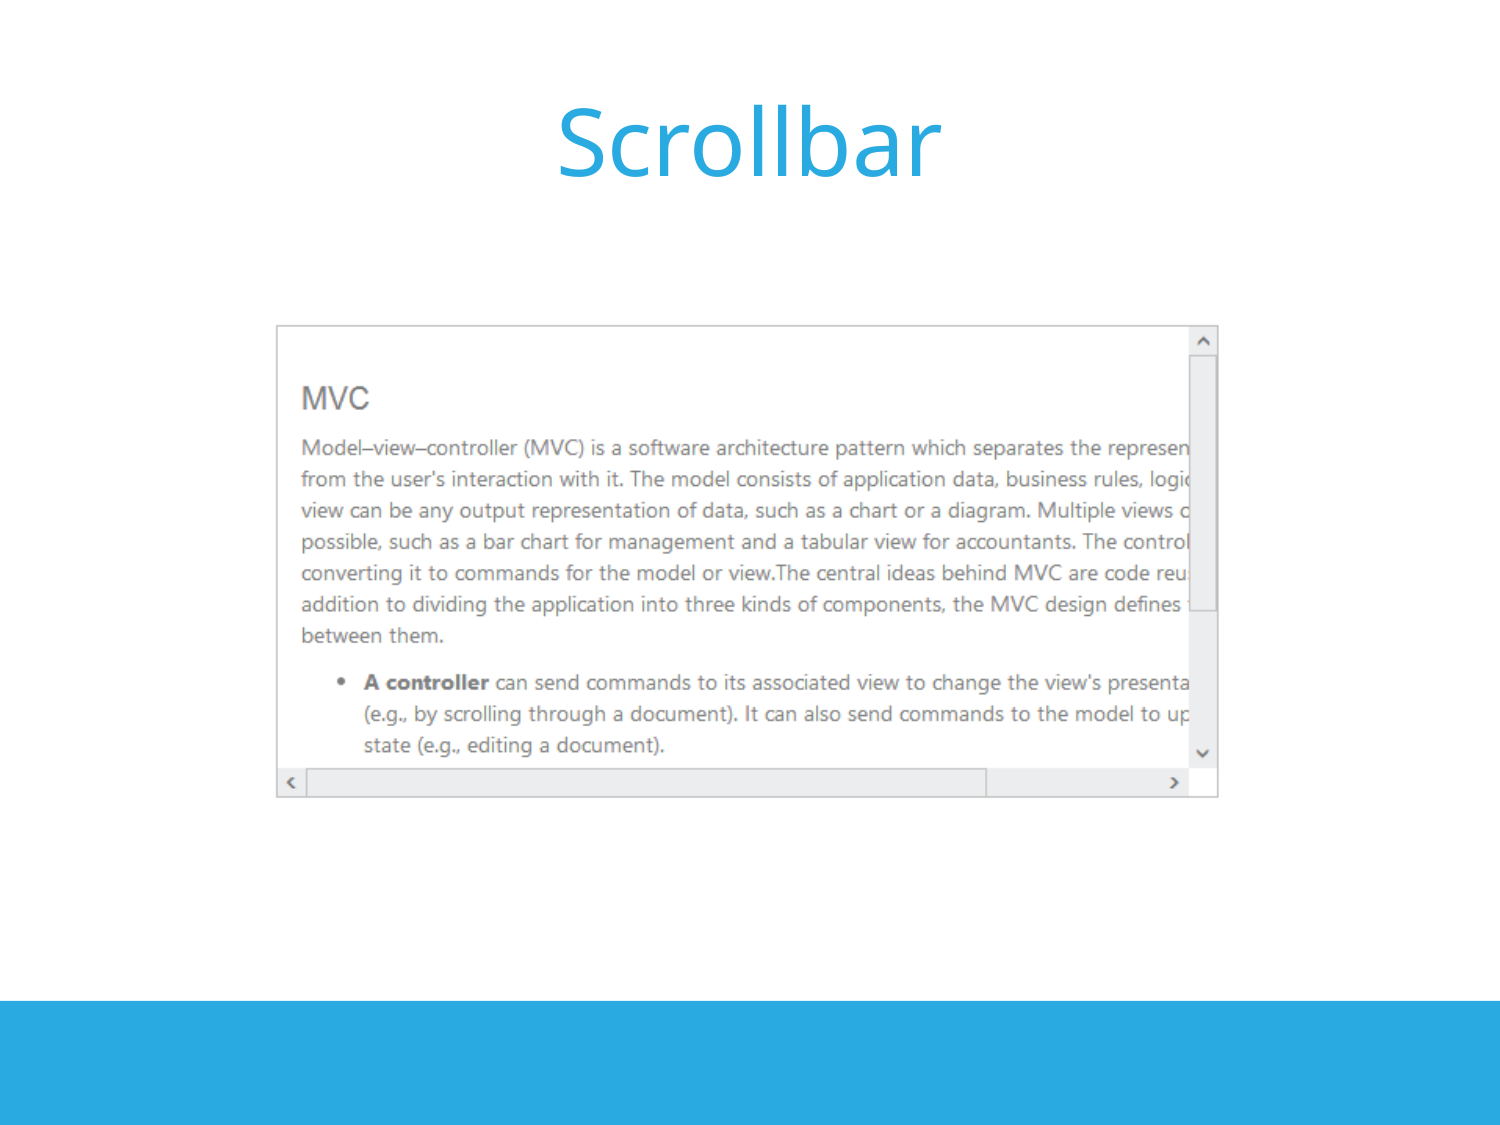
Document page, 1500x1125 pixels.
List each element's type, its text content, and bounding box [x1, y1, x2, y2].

text_box [0, 999, 1500, 1125]
title Scrollbar [75, 45, 1425, 233]
picture [267, 316, 1233, 809]
